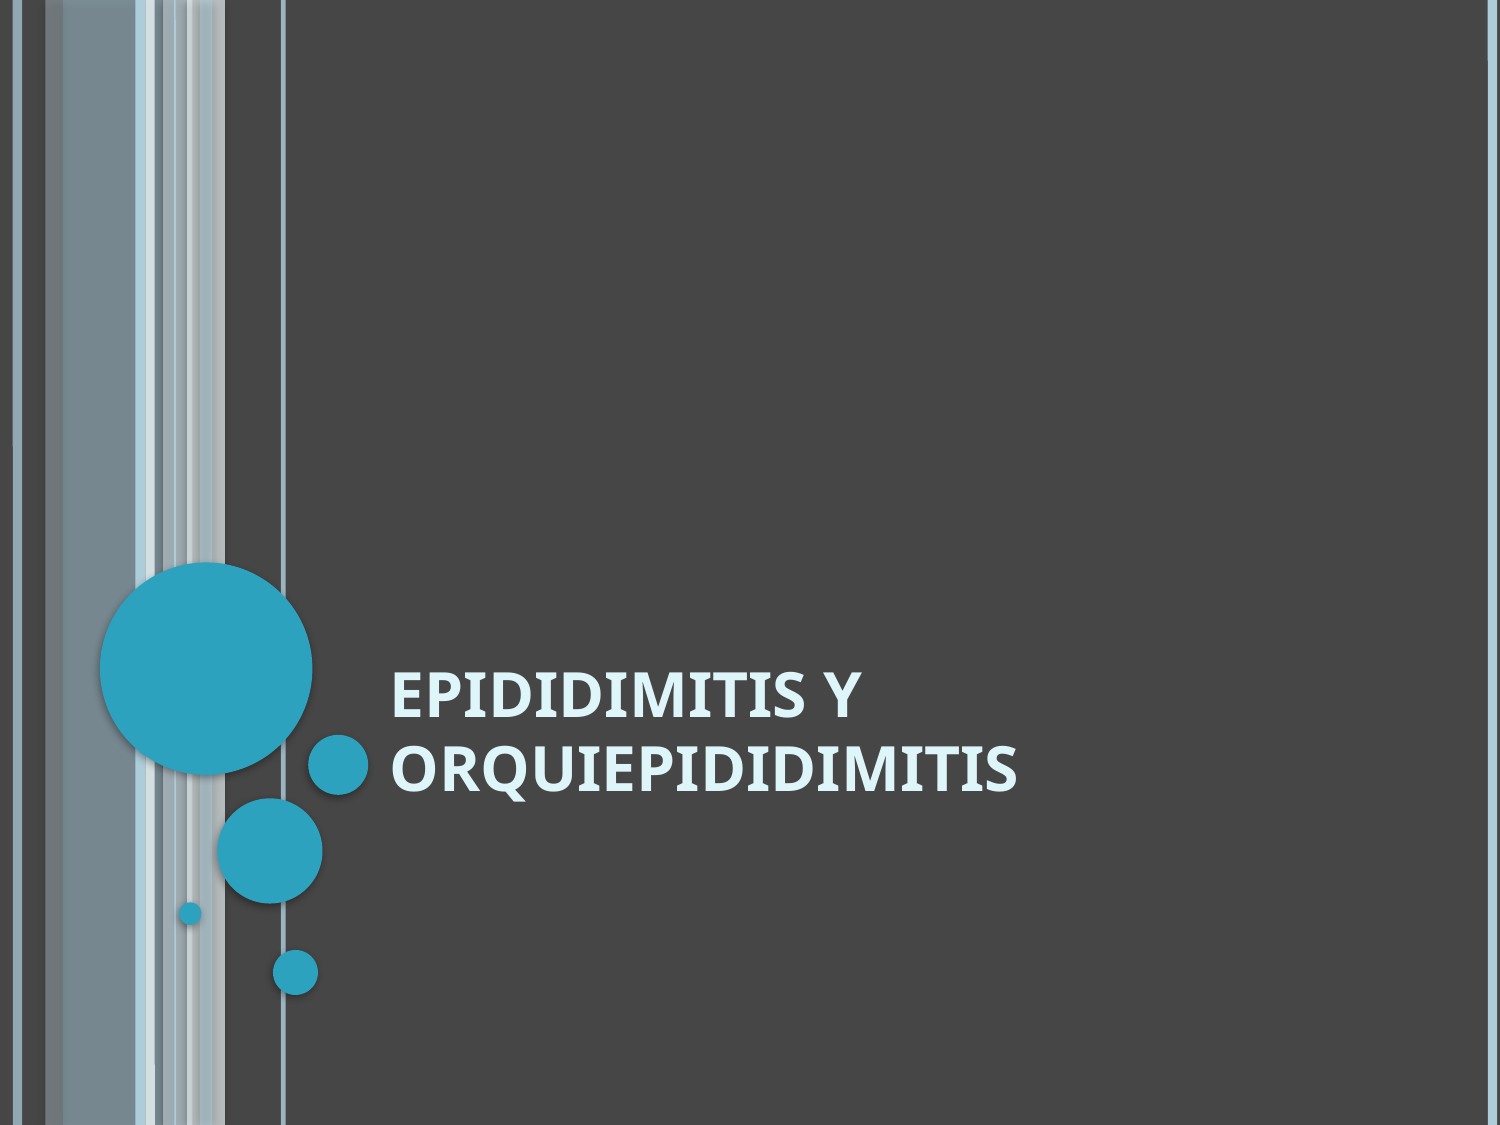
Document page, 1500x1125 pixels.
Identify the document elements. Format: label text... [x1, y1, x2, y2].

title Epididimitis y orquiepididimitis [375, 474, 1388, 812]
